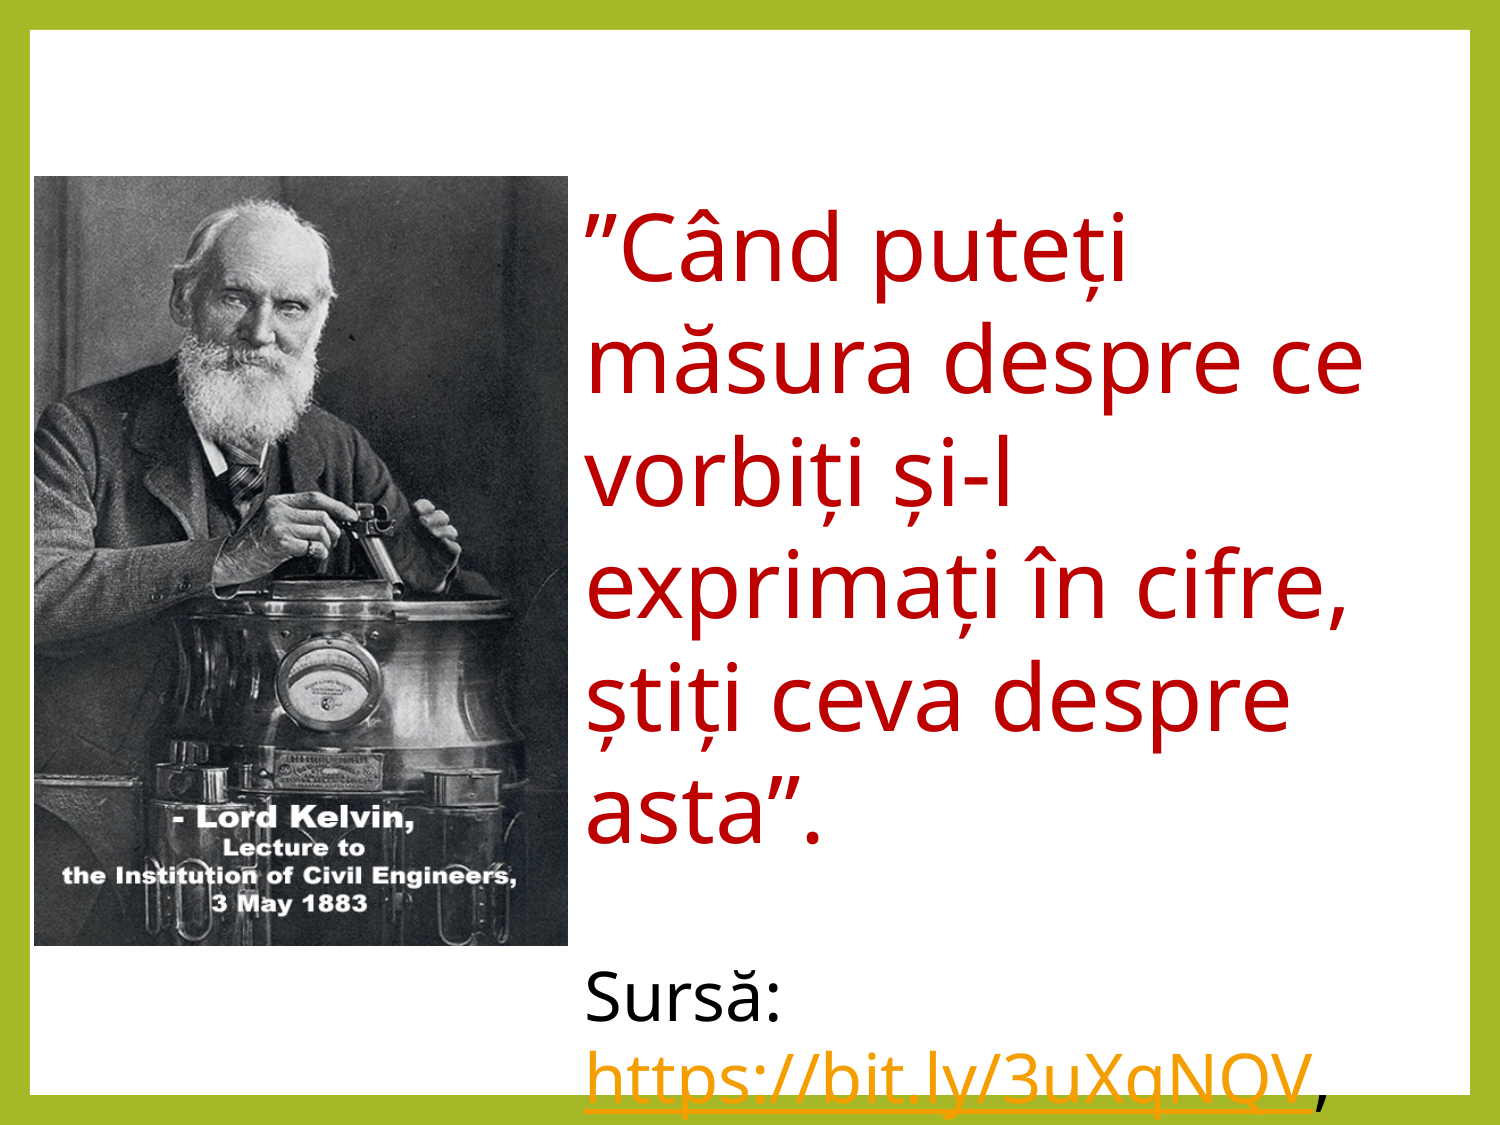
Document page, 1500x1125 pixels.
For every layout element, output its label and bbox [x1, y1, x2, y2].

text_box [33, 176, 1463, 946]
